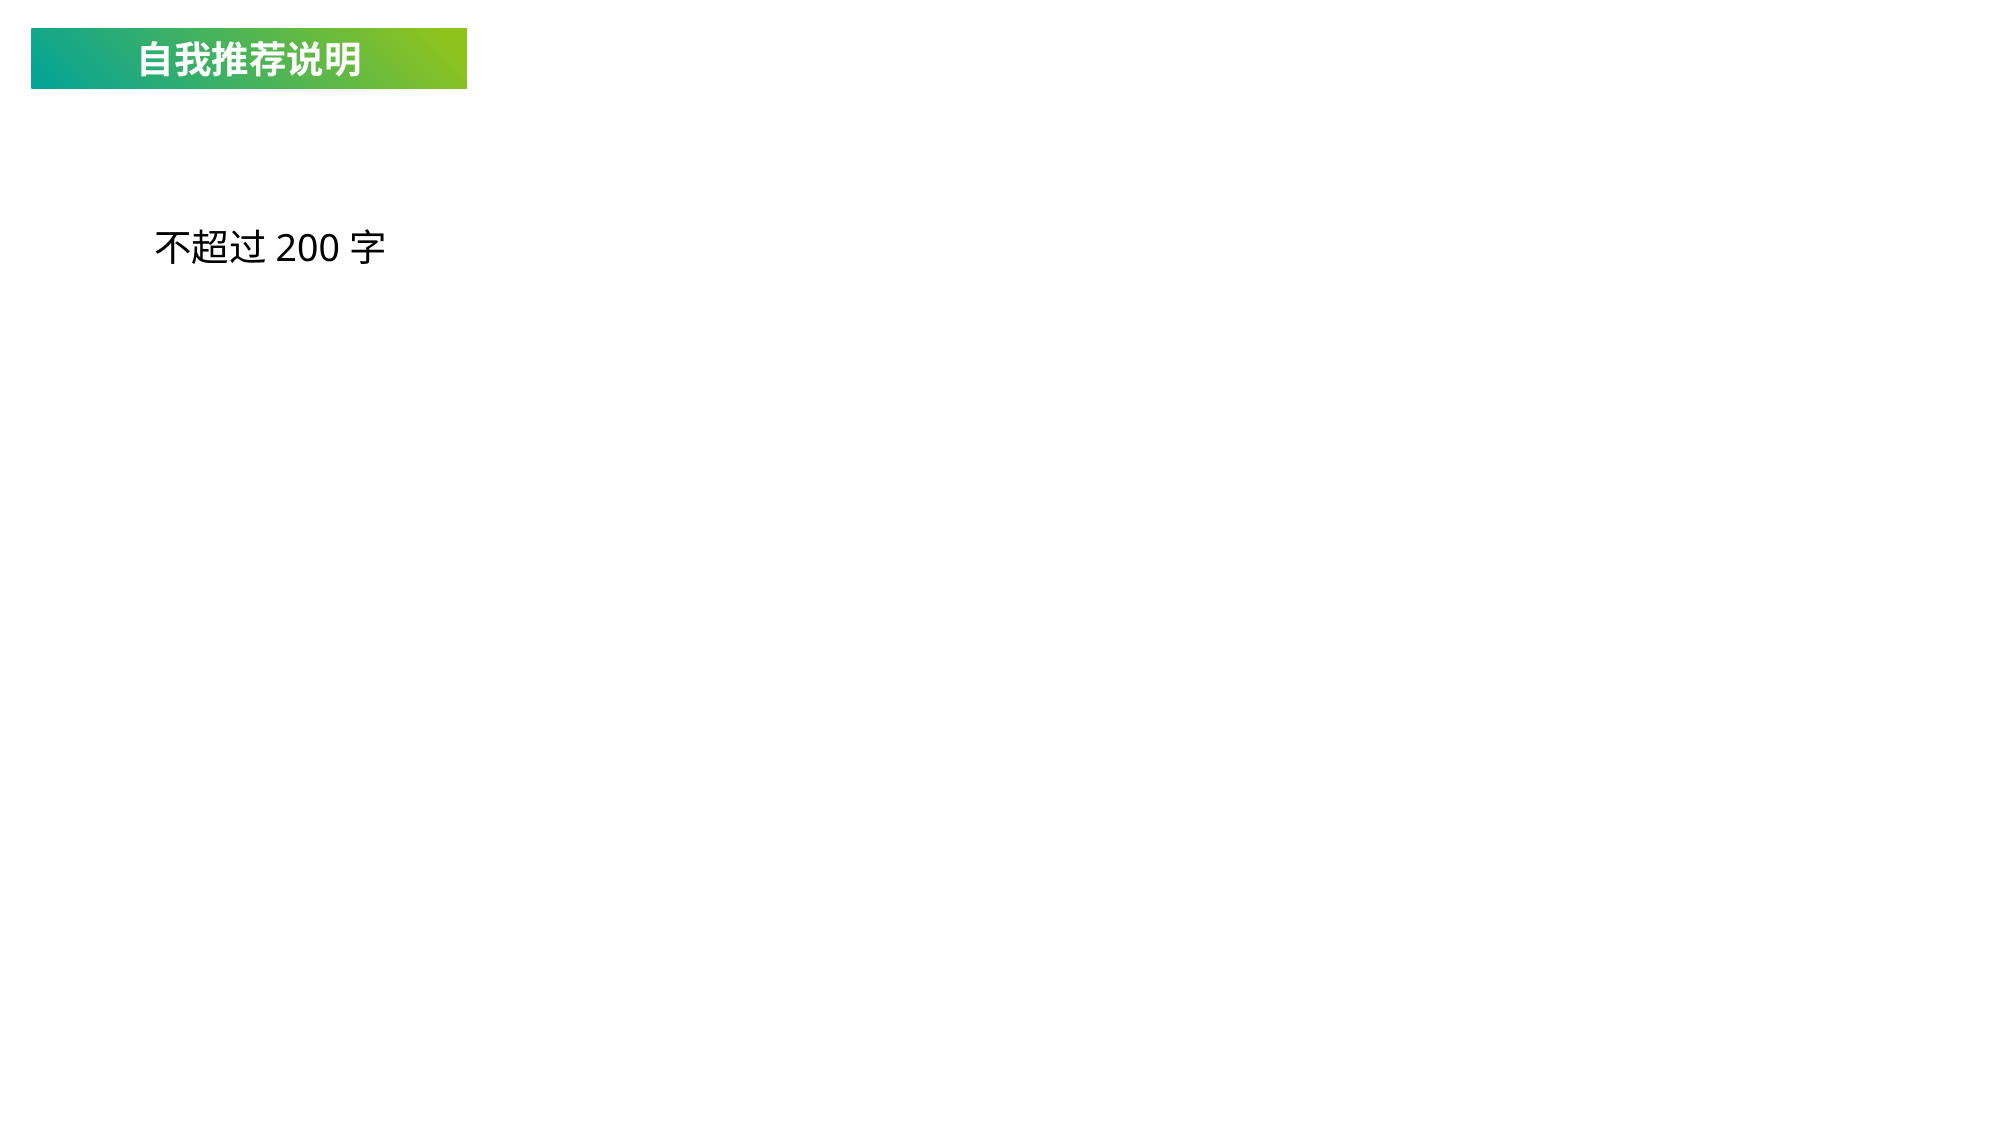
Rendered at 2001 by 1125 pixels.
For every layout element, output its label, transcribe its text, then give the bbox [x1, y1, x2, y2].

text_box 自我推荐说明 [30, 27, 468, 90]
text_box 不超过200字 [72, 193, 1105, 276]
